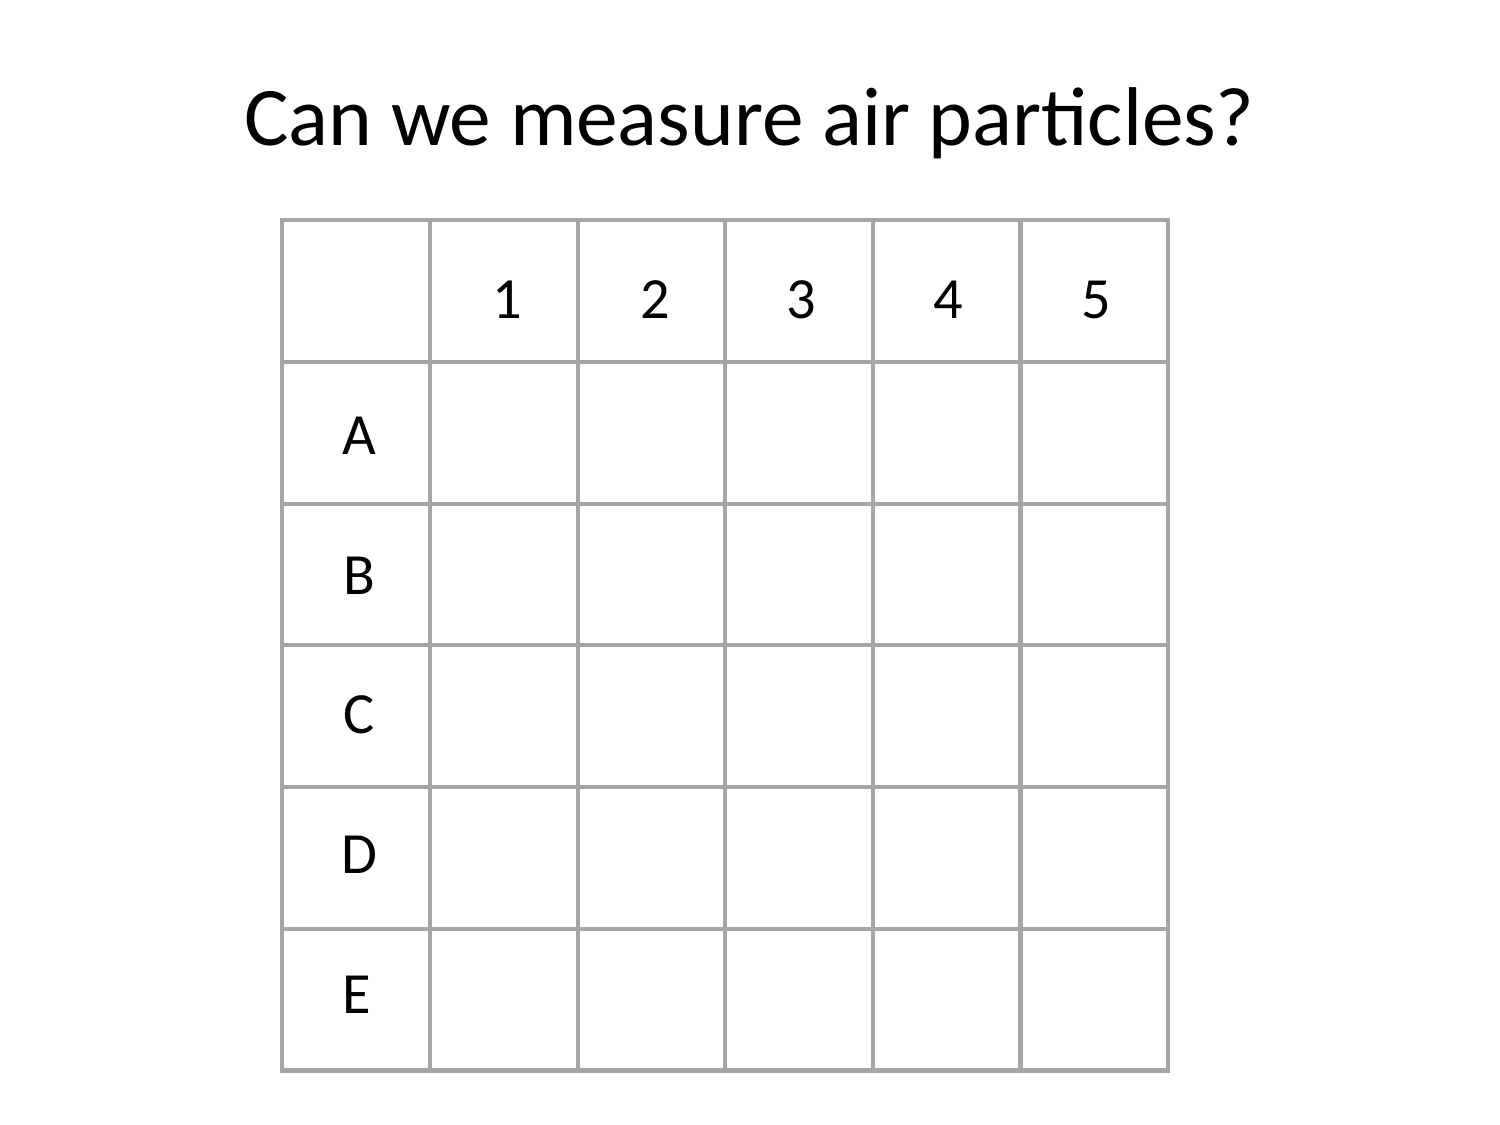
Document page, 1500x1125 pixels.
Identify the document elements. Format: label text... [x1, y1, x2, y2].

table_cell [284, 647, 428, 785]
text_box C [328, 668, 390, 754]
table_cell [580, 647, 723, 785]
text_box E [327, 948, 386, 1033]
table_cell [875, 506, 1018, 643]
table_header [1023, 222, 1166, 360]
table_cell [284, 931, 428, 1068]
text_box 4 [918, 253, 979, 338]
text_box 3 [771, 253, 831, 338]
text_box Can we measure air particles? [229, 54, 1271, 170]
table_cell [580, 931, 723, 1068]
table_cell [727, 647, 871, 785]
table_cell [284, 789, 428, 927]
text_box 1 [477, 253, 537, 338]
text_box 5 [1066, 253, 1127, 338]
table_cell [1023, 789, 1166, 927]
table_cell [875, 789, 1018, 927]
table_header [580, 222, 723, 360]
table_cell [1023, 506, 1166, 643]
table_cell [284, 364, 428, 502]
table_cell [432, 364, 576, 502]
table_cell [875, 931, 1018, 1068]
table_cell [432, 789, 576, 927]
text_box 2 [625, 253, 685, 338]
table_header [875, 222, 1018, 360]
table_cell [727, 364, 871, 502]
table_cell [432, 506, 576, 643]
table_cell [1023, 647, 1166, 785]
table_cell [580, 364, 723, 502]
table_cell [875, 364, 1018, 502]
table_header [284, 222, 428, 360]
table_cell [1023, 364, 1166, 502]
table_cell [432, 931, 576, 1068]
table_cell [580, 506, 723, 643]
table_cell [727, 789, 871, 927]
table_cell [1023, 931, 1166, 1068]
text_box B [328, 528, 390, 614]
text_box A [327, 388, 391, 474]
table_cell [432, 647, 576, 785]
table_cell [284, 506, 428, 643]
text_box D [326, 808, 392, 893]
table_cell [875, 647, 1018, 785]
table_cell [727, 931, 871, 1068]
table_header [727, 222, 871, 360]
table_header [432, 222, 576, 360]
table_cell [580, 789, 723, 927]
table_cell [727, 506, 871, 643]
